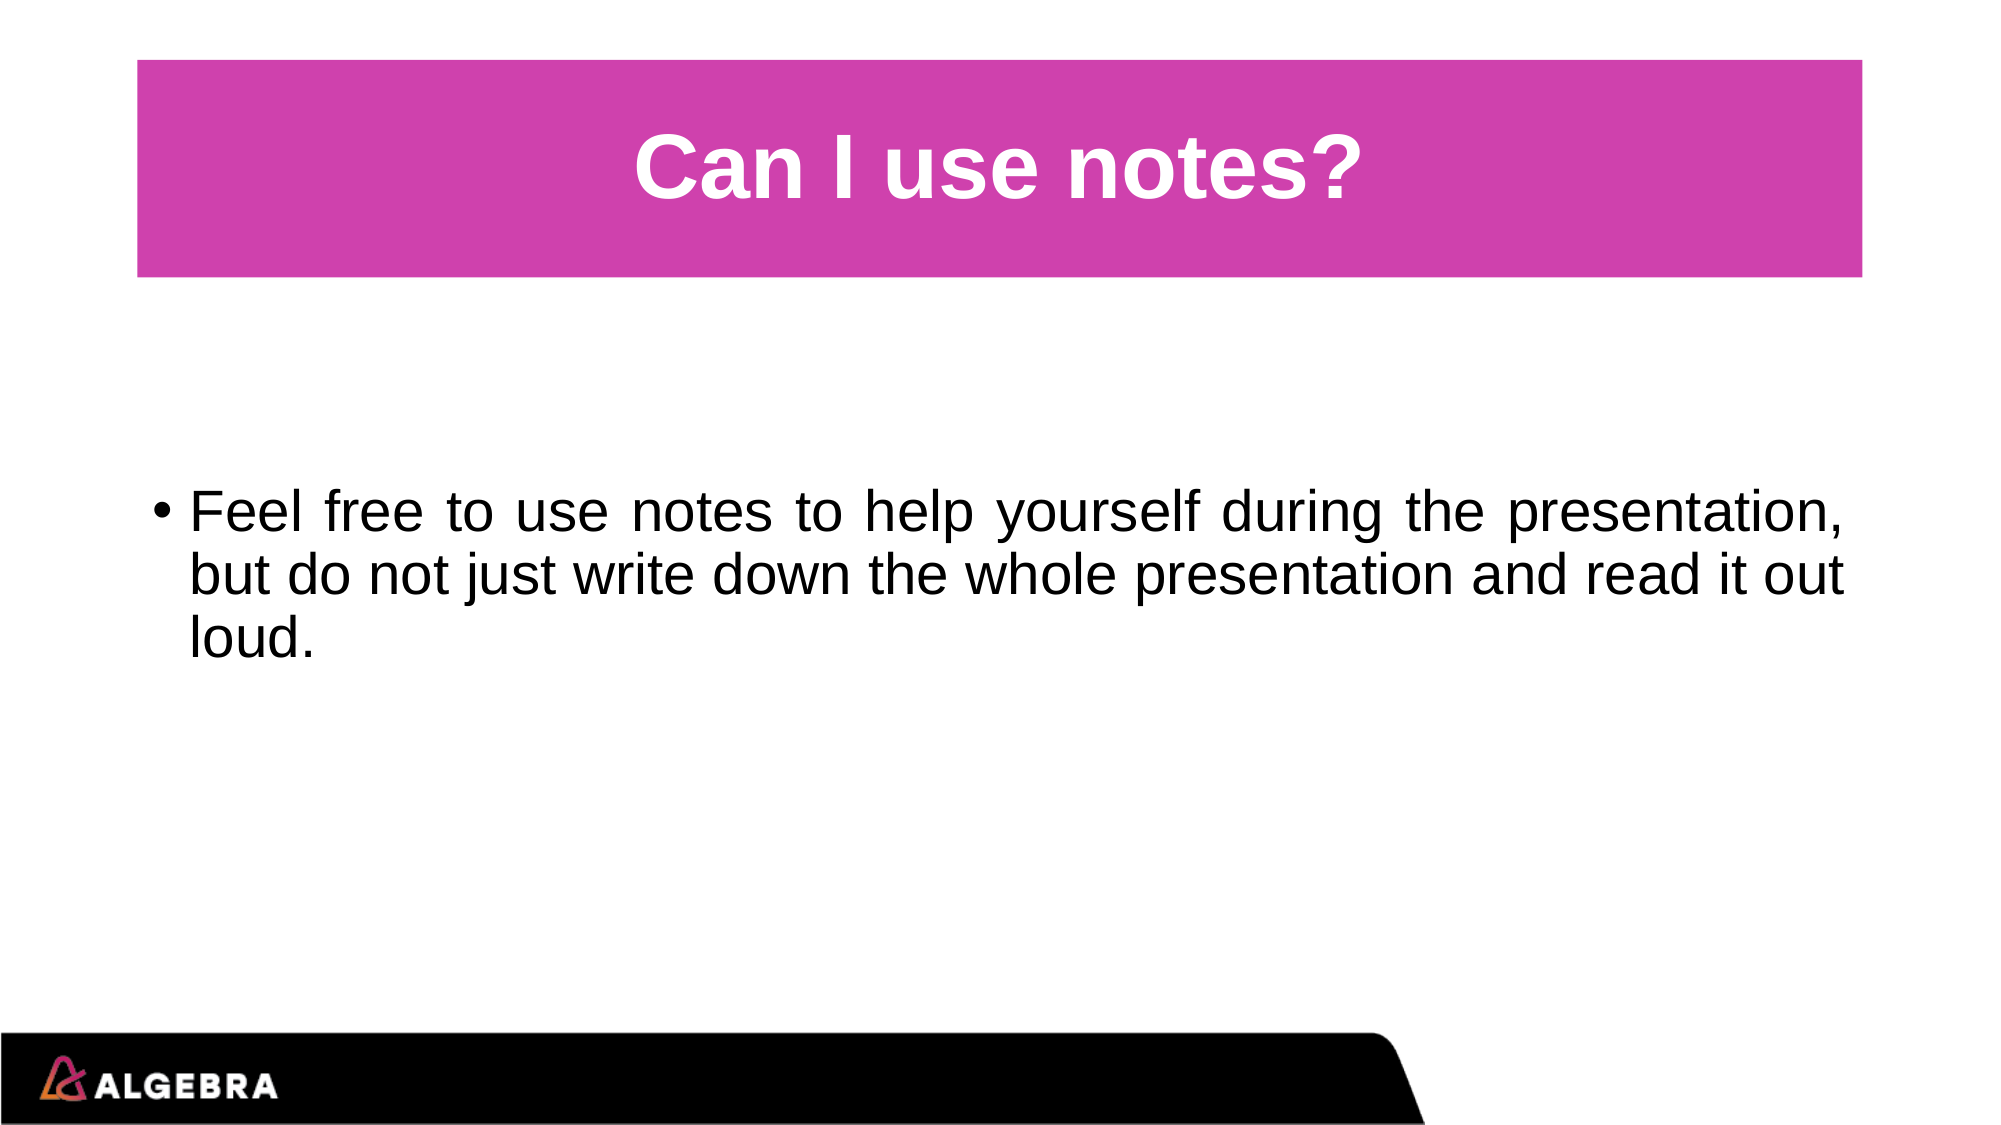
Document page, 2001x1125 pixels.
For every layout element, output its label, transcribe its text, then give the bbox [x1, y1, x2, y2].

title Can I use notes? [137, 59, 1863, 278]
picture [0, 1032, 1425, 1125]
list Feel free to use notes to help yourself during the presentation, but do not just write down the whole presentation and read it out loud. [137, 299, 1863, 1014]
